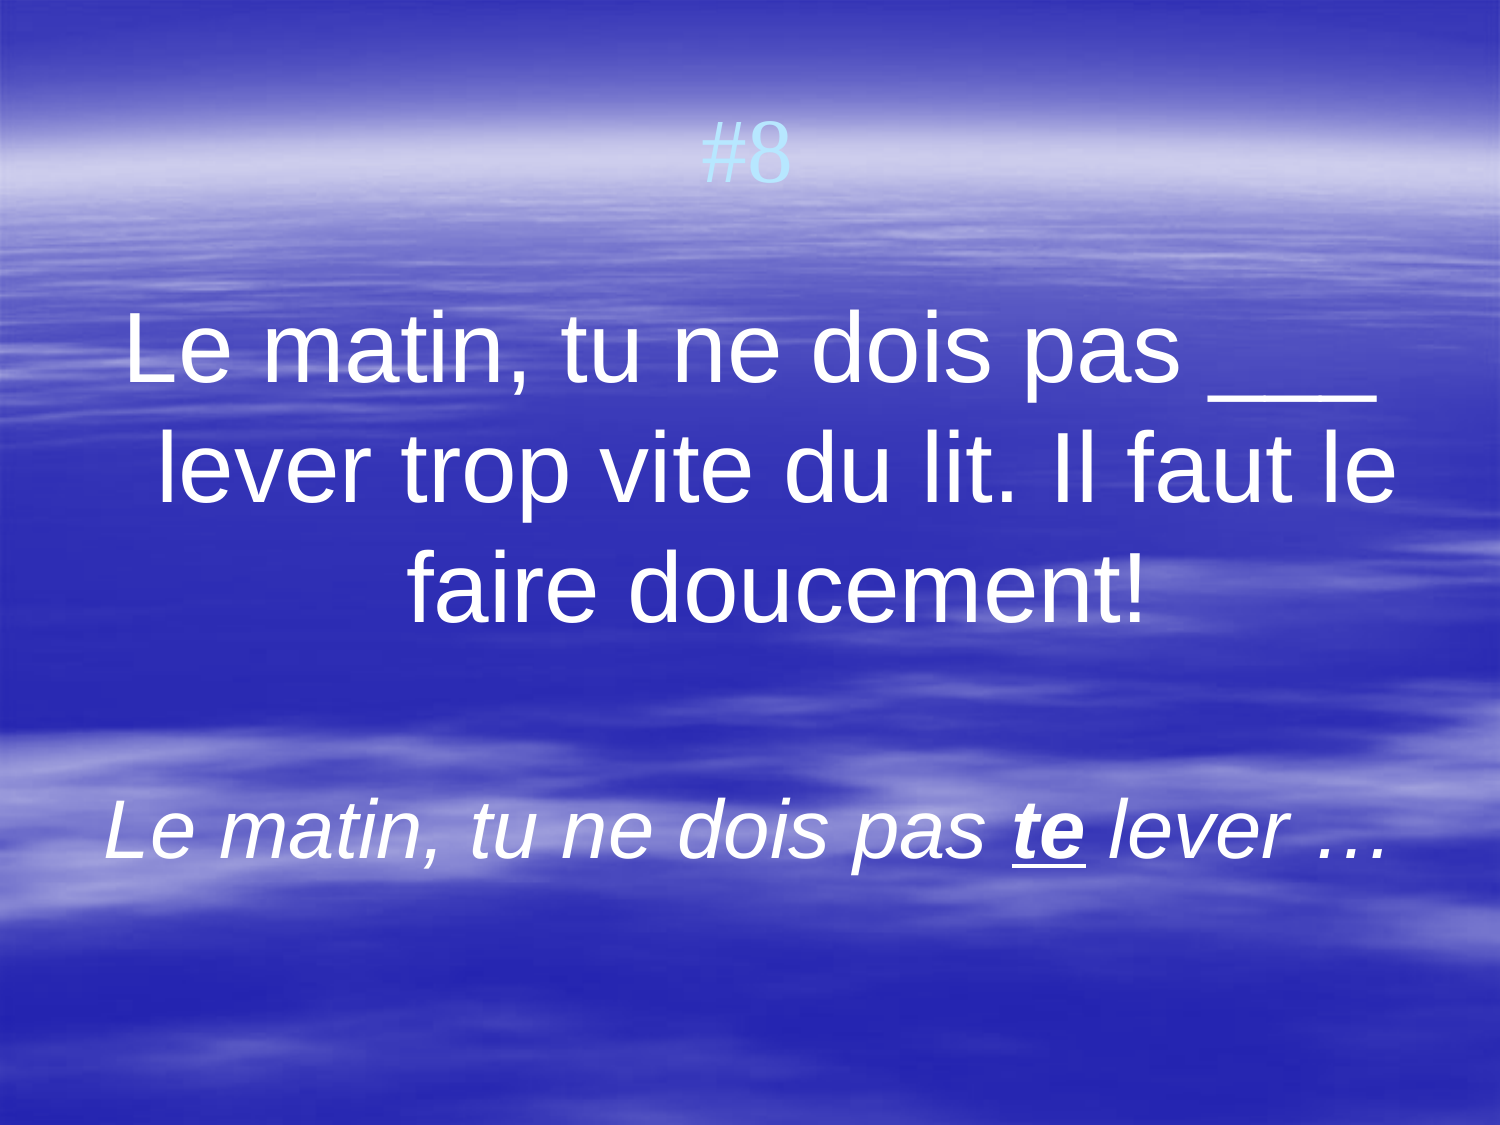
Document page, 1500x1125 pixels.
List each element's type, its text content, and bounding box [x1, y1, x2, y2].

list Le matin, tu ne dois pas ___ lever trop vite du lit. Il faut le faire doucement! Le matin, tu ne dois pas te lever … [49, 275, 1451, 1001]
title #8 [49, 37, 1446, 255]
